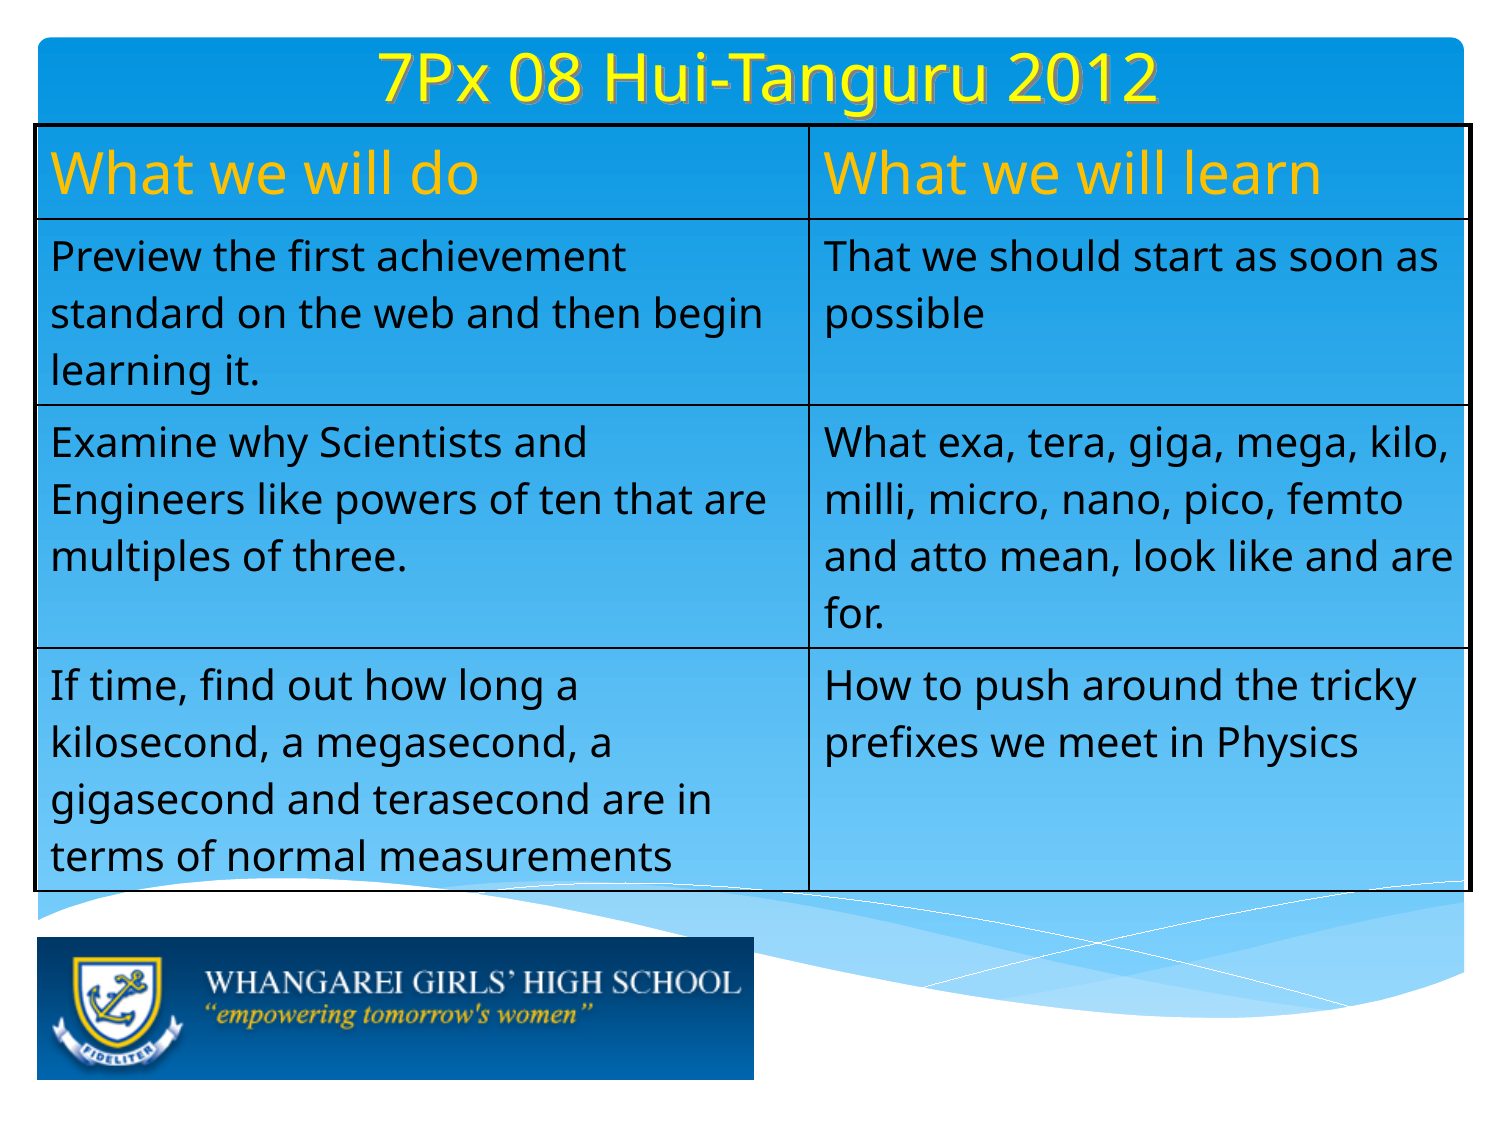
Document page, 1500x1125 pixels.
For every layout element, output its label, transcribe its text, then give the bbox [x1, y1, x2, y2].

table_header What we will learn [810, 127, 1468, 218]
table_cell How to push around the tricky prefixes we meet in Physics [810, 649, 1468, 890]
table_cell That we should start as soon as possible [810, 220, 1468, 404]
table_cell Preview the first achievement standard on the web and then begin learning it. [37, 220, 808, 404]
table_cell If time, find out how long a kilosecond, a megasecond, a gigasecond and terasecond are in terms of normal measurements [37, 649, 808, 890]
table_cell What exa, tera, giga, mega, kilo, milli, micro, nano, pico, femto and atto mean, look like and are for. [810, 406, 1468, 647]
picture [37, 937, 754, 1080]
table_header What we will do [37, 127, 808, 218]
table_cell Examine why Scientists and Engineers like powers of ten that are multiples of three. [37, 406, 808, 647]
text_box 7Px 08 Hui-Tanguru 2012 [162, 24, 1375, 123]
